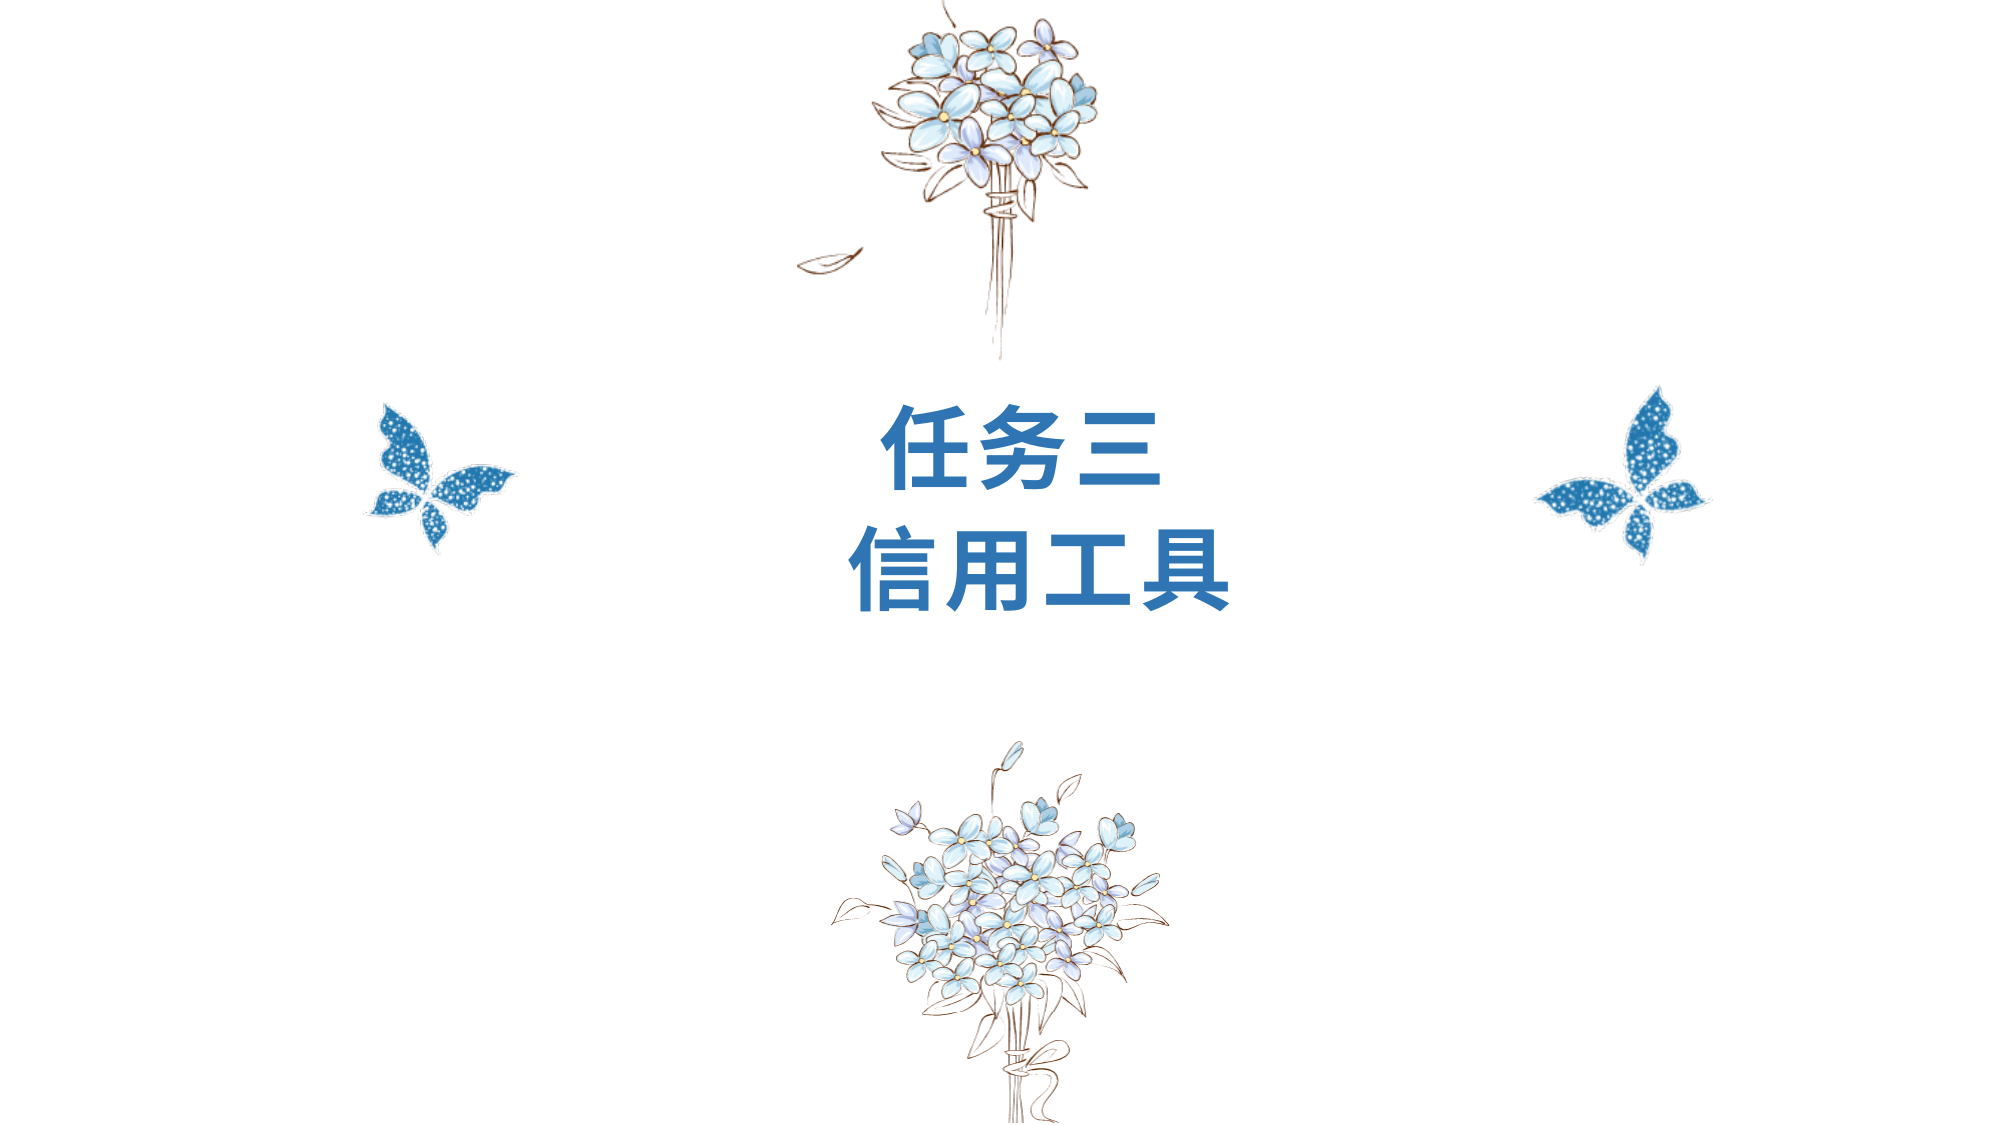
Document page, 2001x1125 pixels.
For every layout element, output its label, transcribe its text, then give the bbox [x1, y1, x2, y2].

picture [797, 0, 1099, 362]
title 任务三 信用工具 [515, 373, 1564, 630]
picture [1564, 380, 1724, 586]
picture [831, 741, 1170, 1123]
picture [363, 402, 515, 556]
